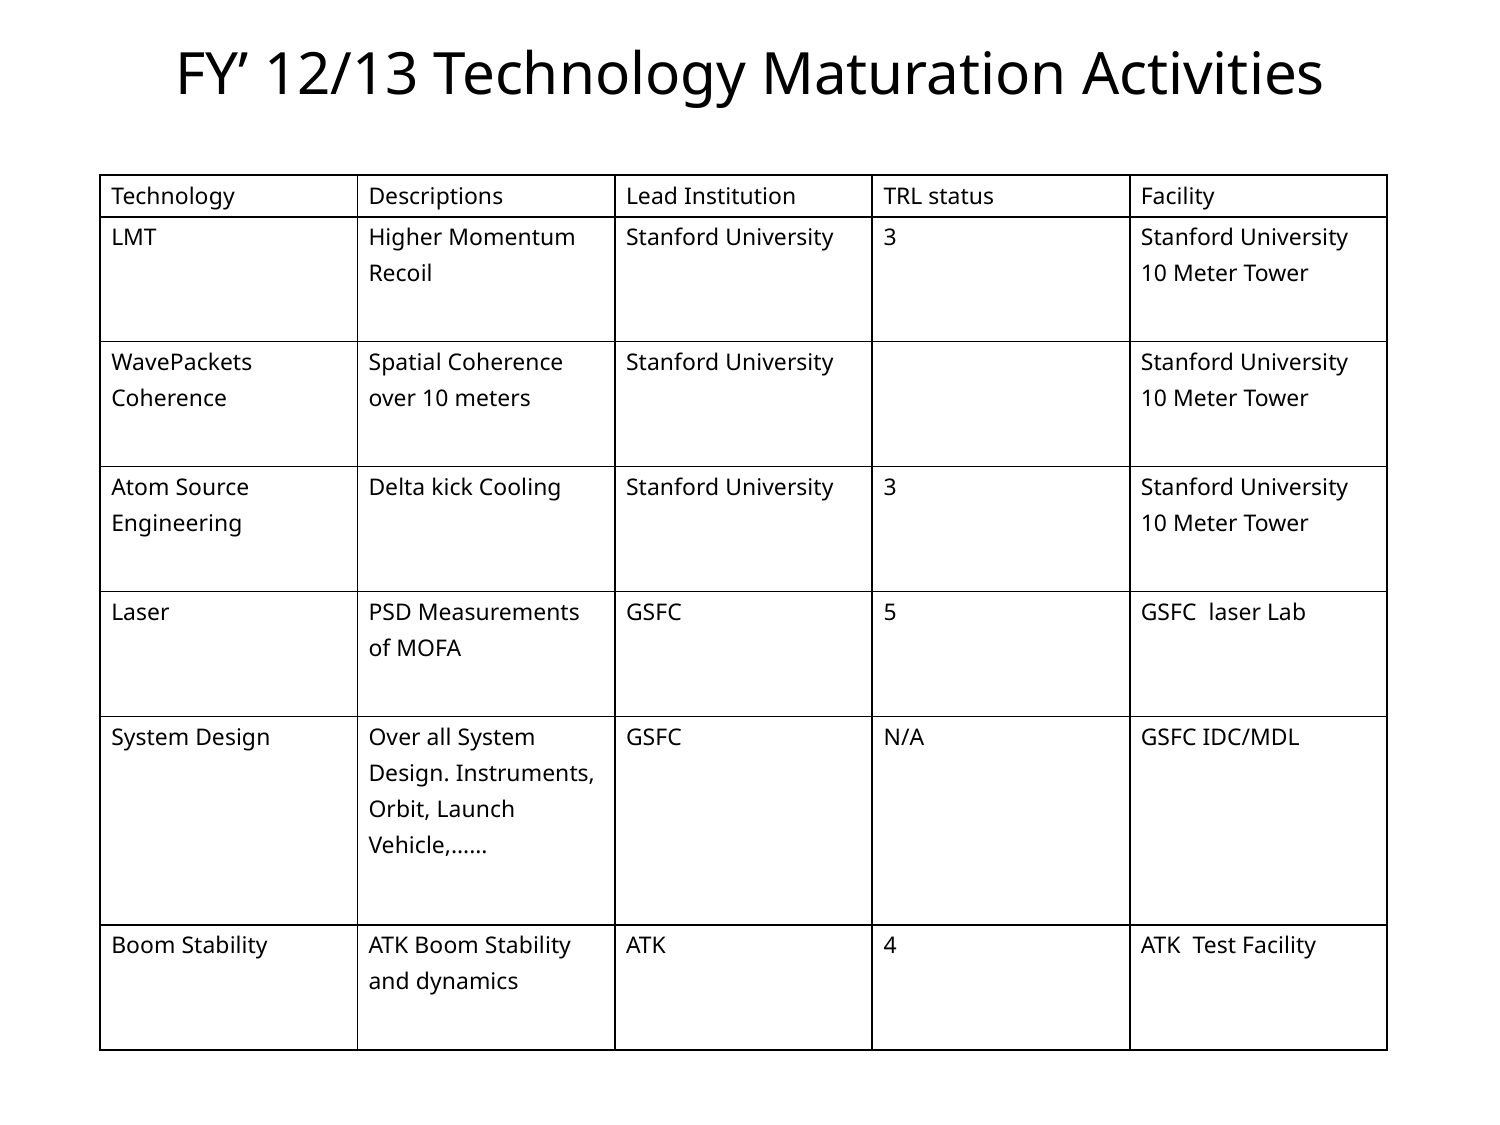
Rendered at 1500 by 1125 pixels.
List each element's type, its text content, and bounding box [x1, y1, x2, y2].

table_header Technology [101, 176, 357, 216]
table_cell Atom Source Engineering [101, 467, 357, 591]
table_header TRL status [873, 176, 1129, 216]
table_cell Spatial Coherence over 10 meters [358, 342, 614, 466]
table_cell ATK Test Facility [1131, 926, 1386, 1049]
table_cell Over all System Design. Instruments, Orbit, Launch Vehicle,…… [358, 717, 614, 924]
table_cell Stanford University [616, 342, 871, 466]
table_header Lead Institution [616, 176, 871, 216]
table_cell Laser [101, 592, 357, 716]
table_cell GSFC IDC/MDL [1131, 717, 1386, 924]
table_cell Higher Momentum Recoil [358, 218, 614, 341]
table_cell Delta kick Cooling [358, 467, 614, 591]
table_cell GSFC laser Lab [1131, 592, 1386, 716]
table_cell GSFC [616, 717, 871, 924]
table_cell LMT [101, 218, 357, 341]
table_cell Stanford University 10 Meter Tower [1131, 342, 1386, 466]
table_cell System Design [101, 717, 357, 924]
table_cell 5 [873, 592, 1129, 716]
table_cell GSFC [616, 592, 871, 716]
table_cell 3 [873, 218, 1129, 341]
table_header Facility [1131, 176, 1386, 216]
table_cell Stanford University 10 Meter Tower [1131, 218, 1386, 341]
table_cell ATK [616, 926, 871, 1049]
table_cell Stanford University [616, 467, 871, 591]
title FY’ 12/13 Technology Maturation Activities [75, 24, 1425, 118]
table_header Descriptions [358, 176, 614, 216]
table_cell ATK Boom Stability and dynamics [358, 926, 614, 1049]
table_cell N/A [873, 717, 1129, 924]
table_cell Stanford University [616, 218, 871, 341]
table_cell Stanford University 10 Meter Tower [1131, 467, 1386, 591]
table_cell PSD Measurements of MOFA [358, 592, 614, 716]
table_cell 3 [873, 467, 1129, 591]
table_cell WavePackets Coherence [101, 342, 357, 466]
table_cell 4 [873, 926, 1129, 1049]
table_cell [873, 342, 1129, 466]
table_cell Boom Stability [101, 926, 357, 1049]
